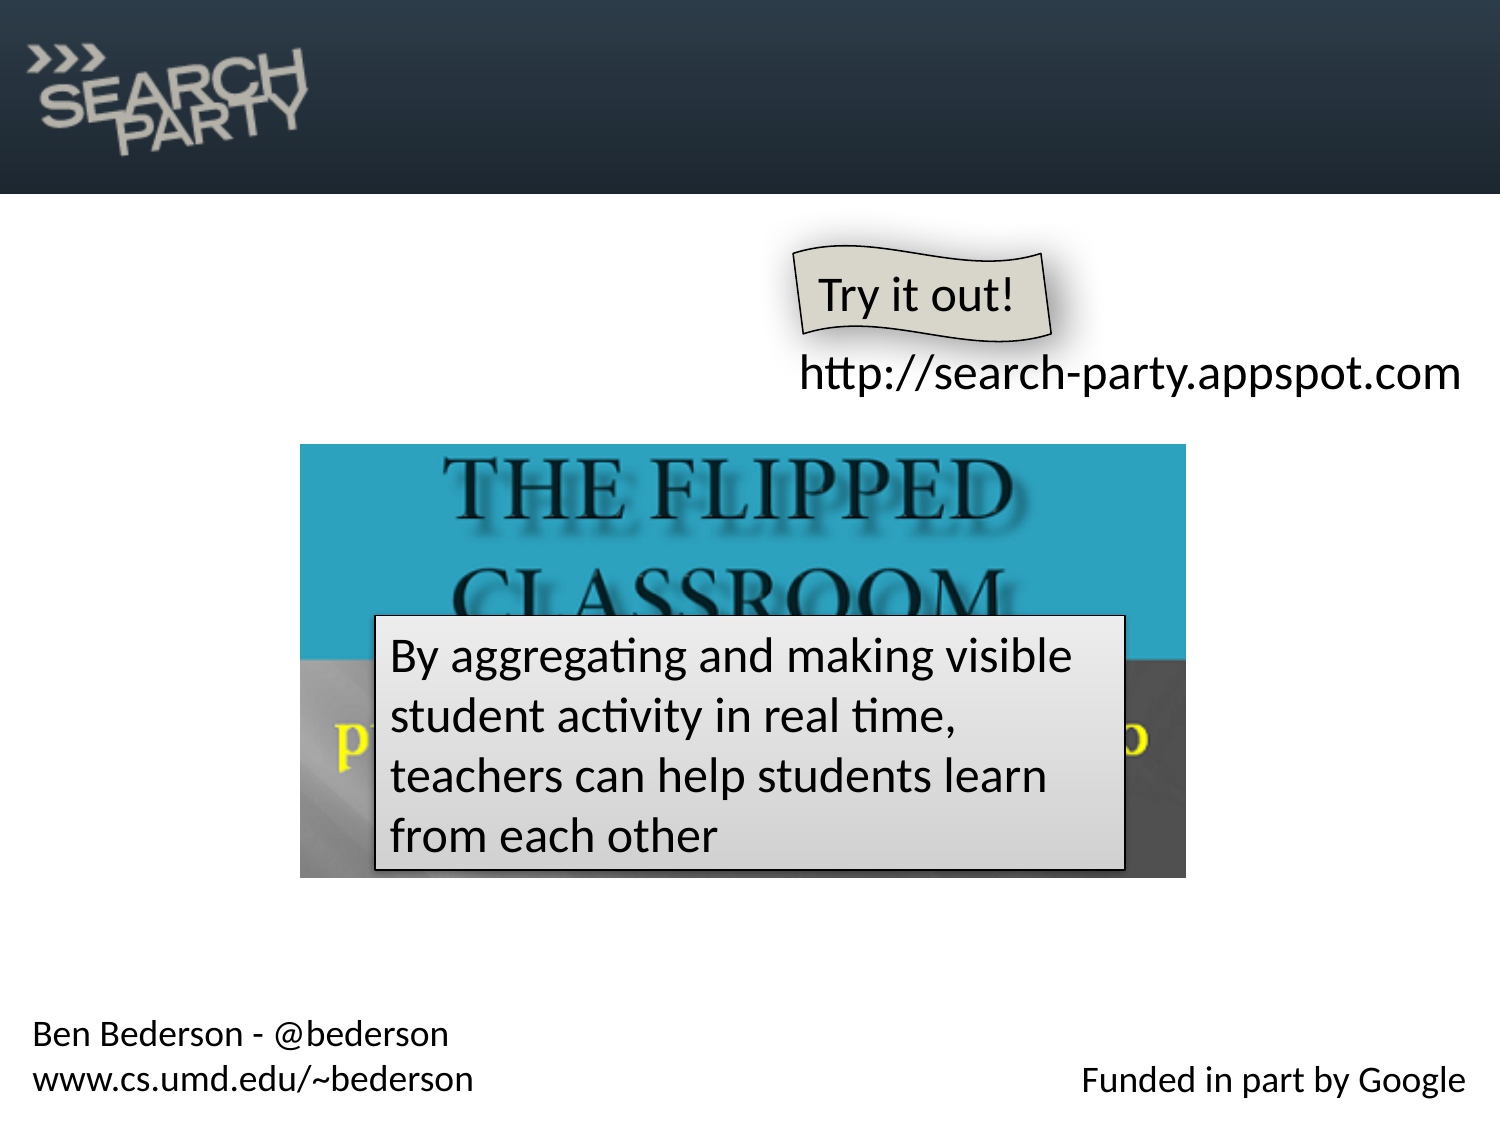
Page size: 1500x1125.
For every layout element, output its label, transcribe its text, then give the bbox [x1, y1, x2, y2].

text_box Funded in part by Google [1066, 1047, 1482, 1108]
picture [0, 0, 1500, 194]
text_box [776, 245, 1485, 409]
text_box Ben Bederson - @bederson www.cs.umd.edu/~bederson [17, 1001, 768, 1107]
picture [299, 444, 1186, 879]
